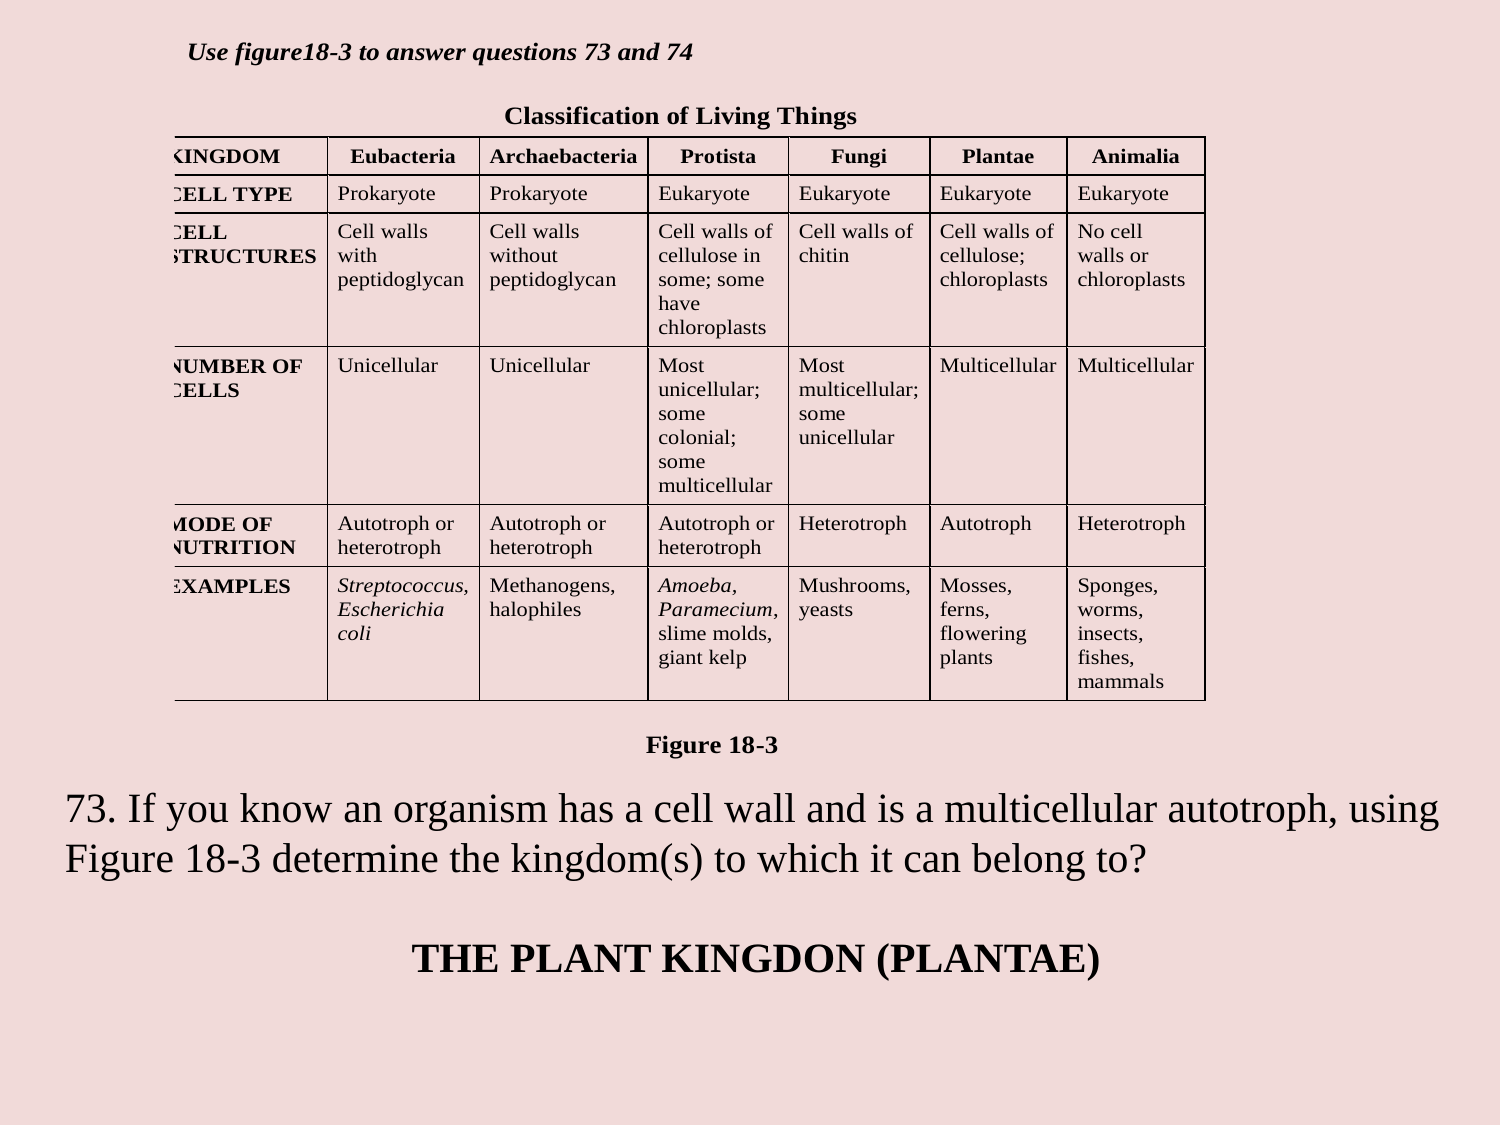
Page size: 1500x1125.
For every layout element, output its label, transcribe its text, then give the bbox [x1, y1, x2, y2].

picture [174, 37, 1248, 760]
text_box 73. If you know an organism has a cell wall and is a multicellular autotroph, using Figure 18-3 determine the kingdom(s) to which it can belong to? THE PLANT KINGDON (PLANTAE) [49, 773, 1463, 988]
